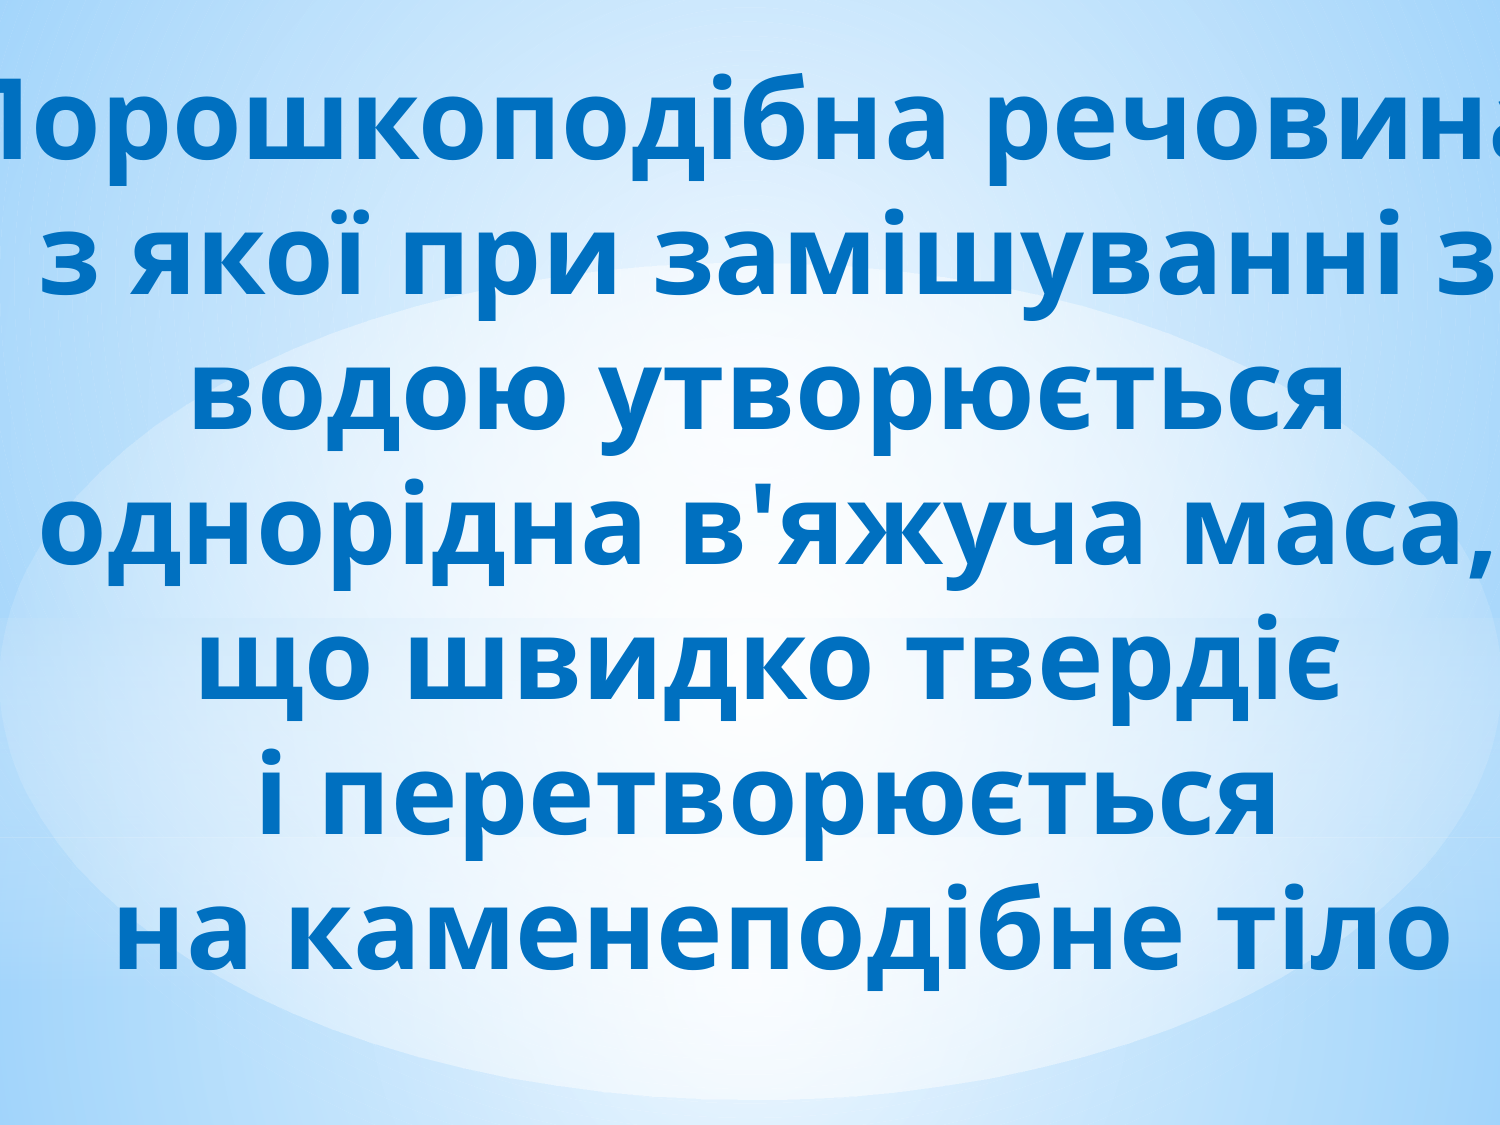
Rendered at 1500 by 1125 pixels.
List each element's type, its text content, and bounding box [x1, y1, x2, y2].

text_box Порошкоподібна речовина, з якої при замішуванні з водою утворюється однорідна в'яжуча маса, що швидко твердіє і перетворюється на каменеподібне тіло [0, 39, 1500, 1000]
